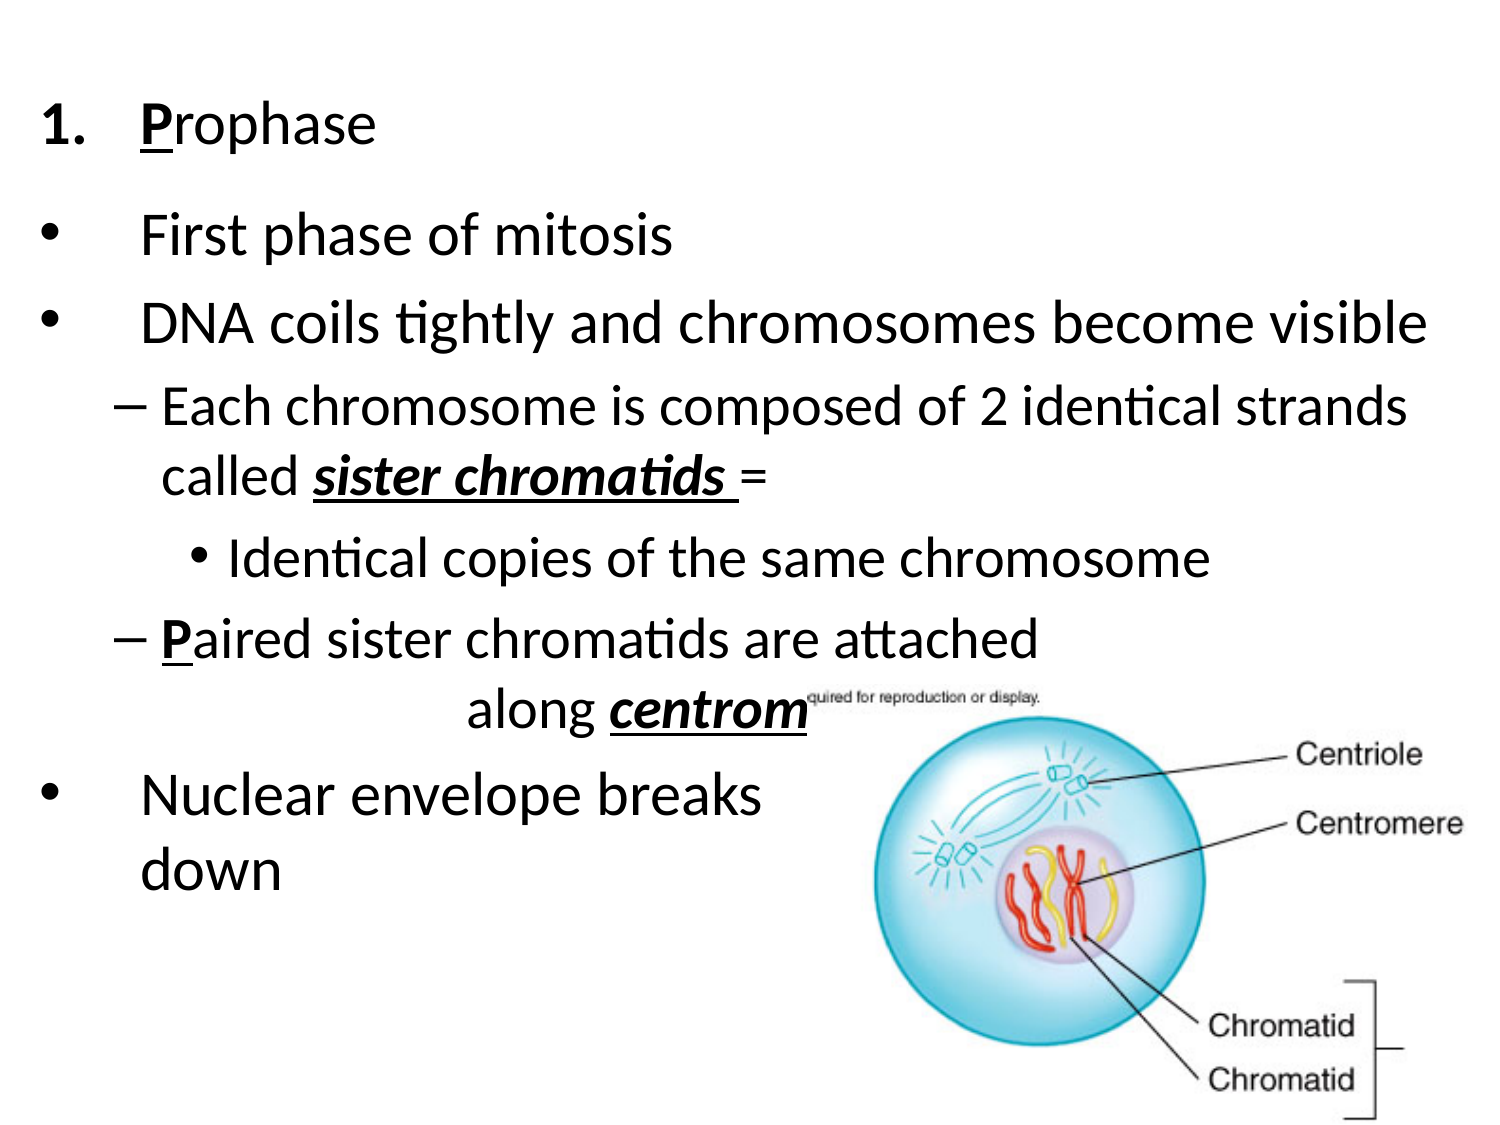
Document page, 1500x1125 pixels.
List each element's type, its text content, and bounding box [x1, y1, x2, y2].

list Prophase First phase of mitosis DNA coils tightly and chromosomes become visible Each chromosome is composed of 2 identical strands called sister chromatids = Identical copies of the same chromosome Paired sister chromatids are attached along centromere Nuclear envelope breaks down [24, 75, 1463, 1125]
picture [806, 683, 1500, 1124]
